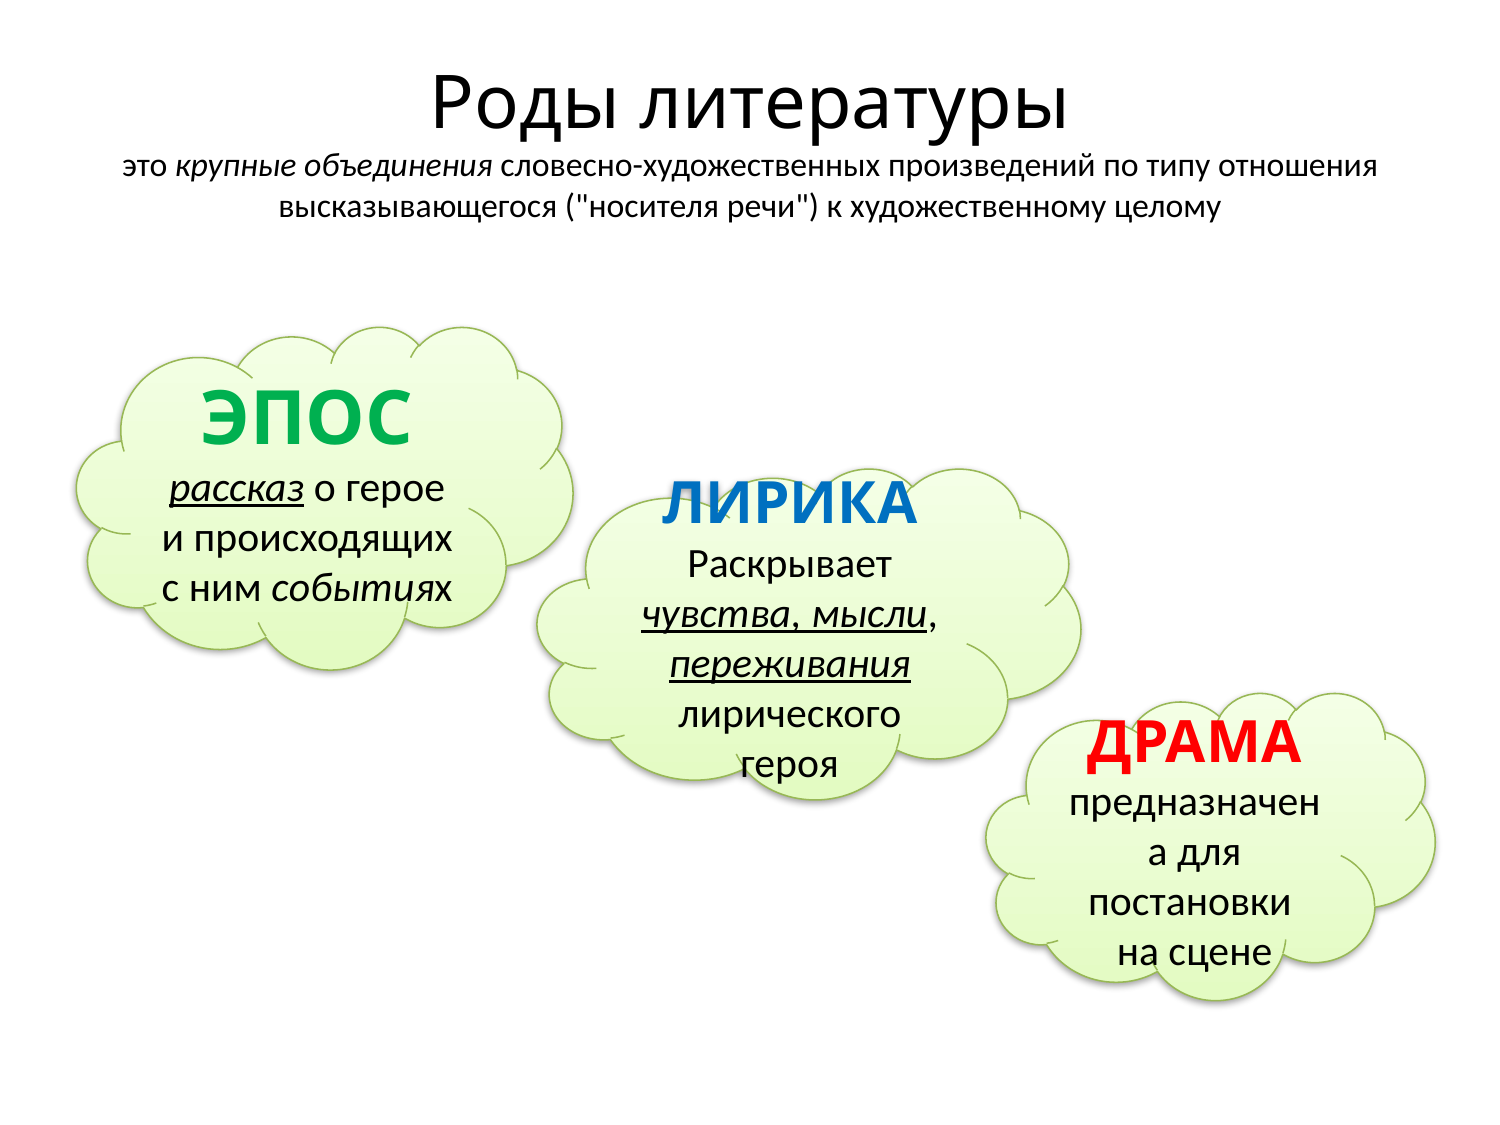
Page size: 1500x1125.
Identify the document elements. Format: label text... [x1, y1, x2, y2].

text_box ЛИРИКА Раскрывает чувства, мысли, переживания лирического героя [536, 468, 1082, 801]
title Роды литературы это крупные объединения словесно-художественных произведений по типу отношения высказывающегося ("носителя речи") к художественному целому [75, 45, 1425, 233]
text_box ЭПОС рассказ о герое и происходящих с ним событиях [75, 326, 574, 671]
text_box ДРАМА предназначена для постановки на сцене [985, 692, 1437, 1002]
